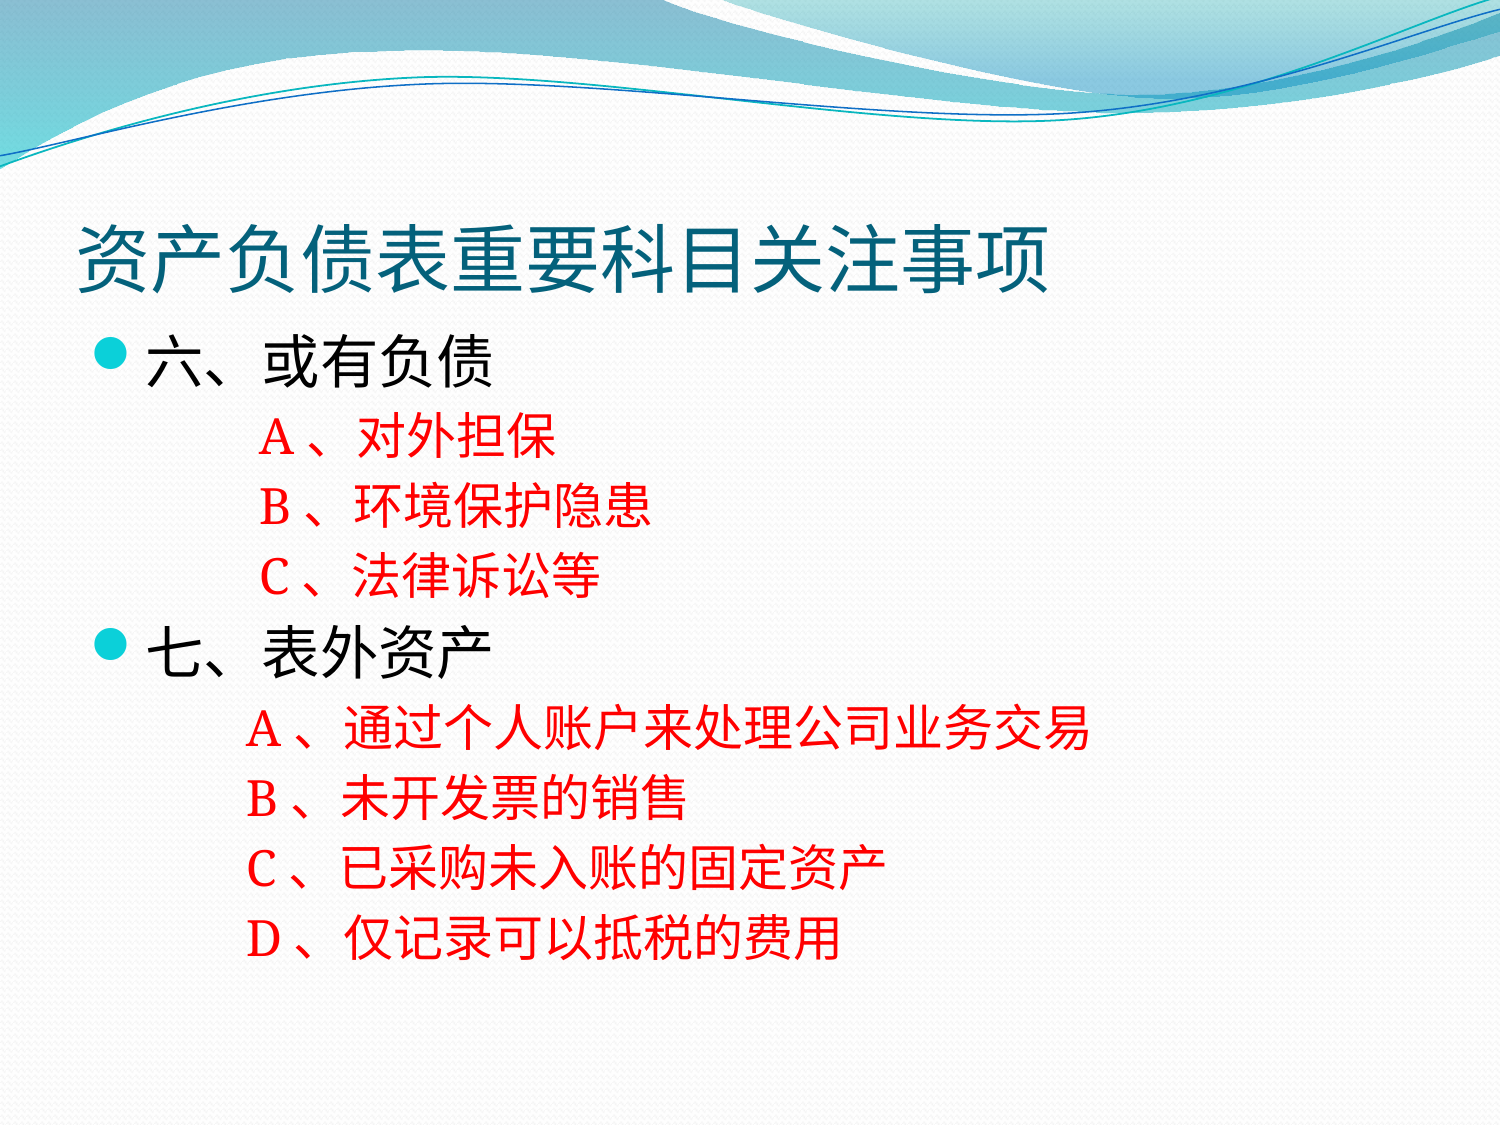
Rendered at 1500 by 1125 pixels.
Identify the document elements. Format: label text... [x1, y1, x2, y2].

title 资产负债表重要科目关注事项 [75, 115, 1425, 303]
list 六、或有负债 A、对外担保 B、环境保护隐患 C、法律诉讼等 七、表外资产 A、通过个人账户来处理公司业务交易 B、未开发票的销售 C、已采购未入账的固定资产 D、仅记录可以抵税的费用 [75, 317, 1425, 1038]
